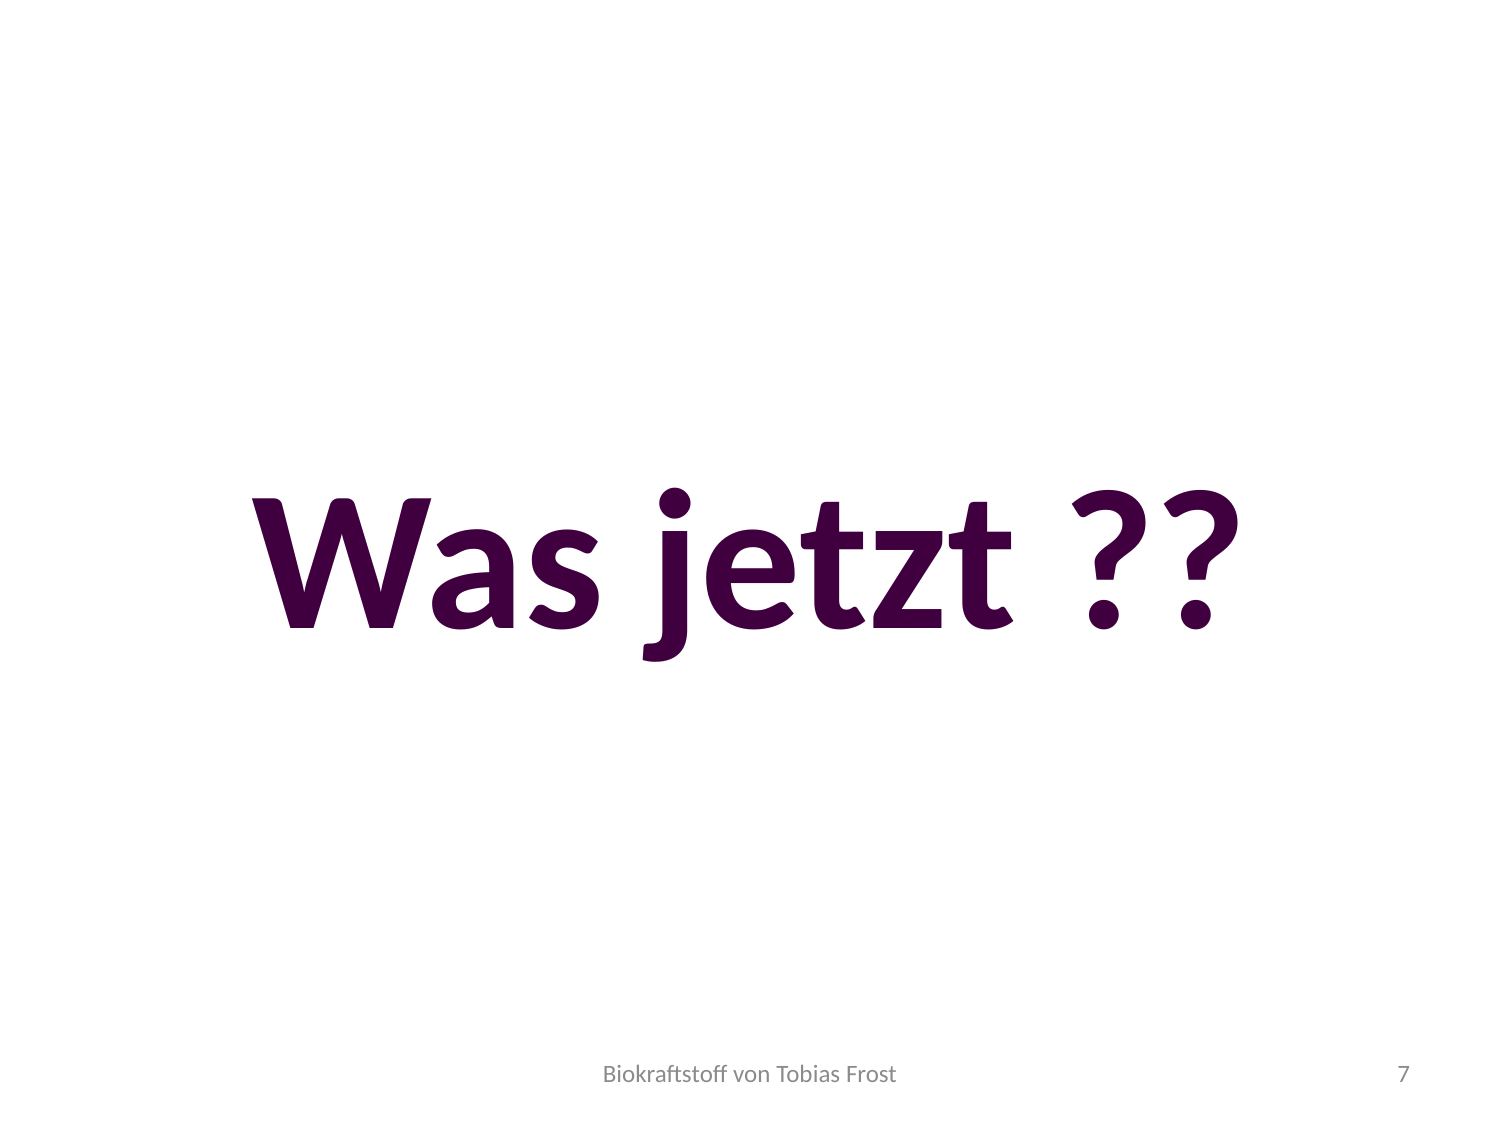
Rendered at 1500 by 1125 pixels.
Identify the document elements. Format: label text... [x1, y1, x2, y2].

footer Biokraftstoff von Tobias Frost [512, 1042, 988, 1103]
slide_number 7 [1074, 1042, 1425, 1103]
text_box Was jetzt ?? [169, 419, 1331, 678]
